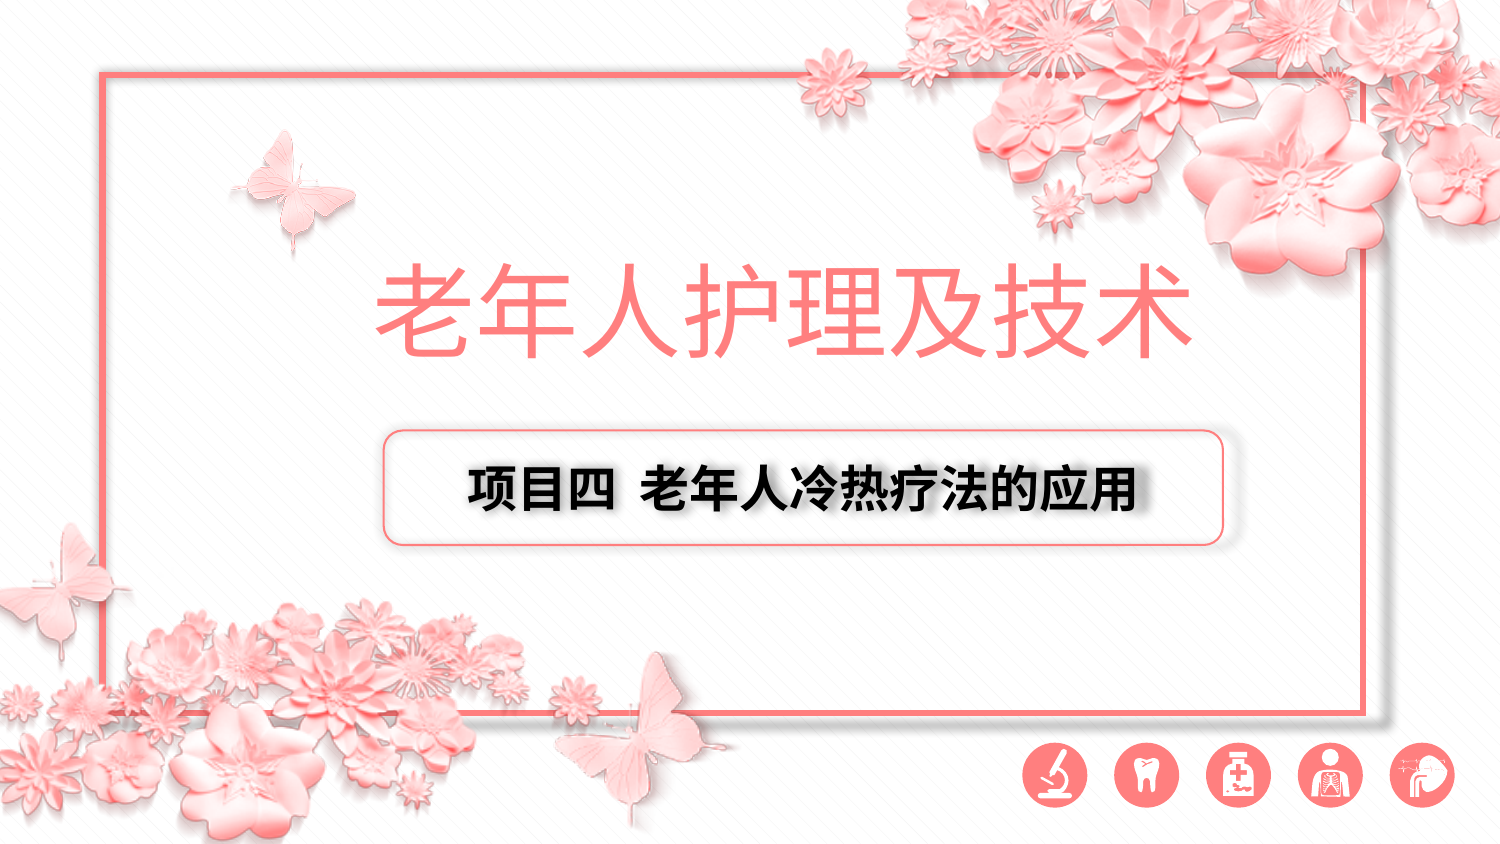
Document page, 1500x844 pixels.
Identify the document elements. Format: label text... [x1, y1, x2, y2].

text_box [1022, 742, 1088, 808]
picture [222, 117, 384, 264]
text_box 老年人护理及技术 [229, 240, 1339, 379]
text_box 项目四 老年人冷热疗法的应用 [382, 429, 1225, 547]
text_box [1389, 742, 1455, 808]
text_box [1297, 742, 1363, 808]
text_box [101, 74, 1364, 714]
picture [0, 466, 788, 844]
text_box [1205, 742, 1271, 808]
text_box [1114, 742, 1180, 808]
picture [743, 0, 1500, 337]
